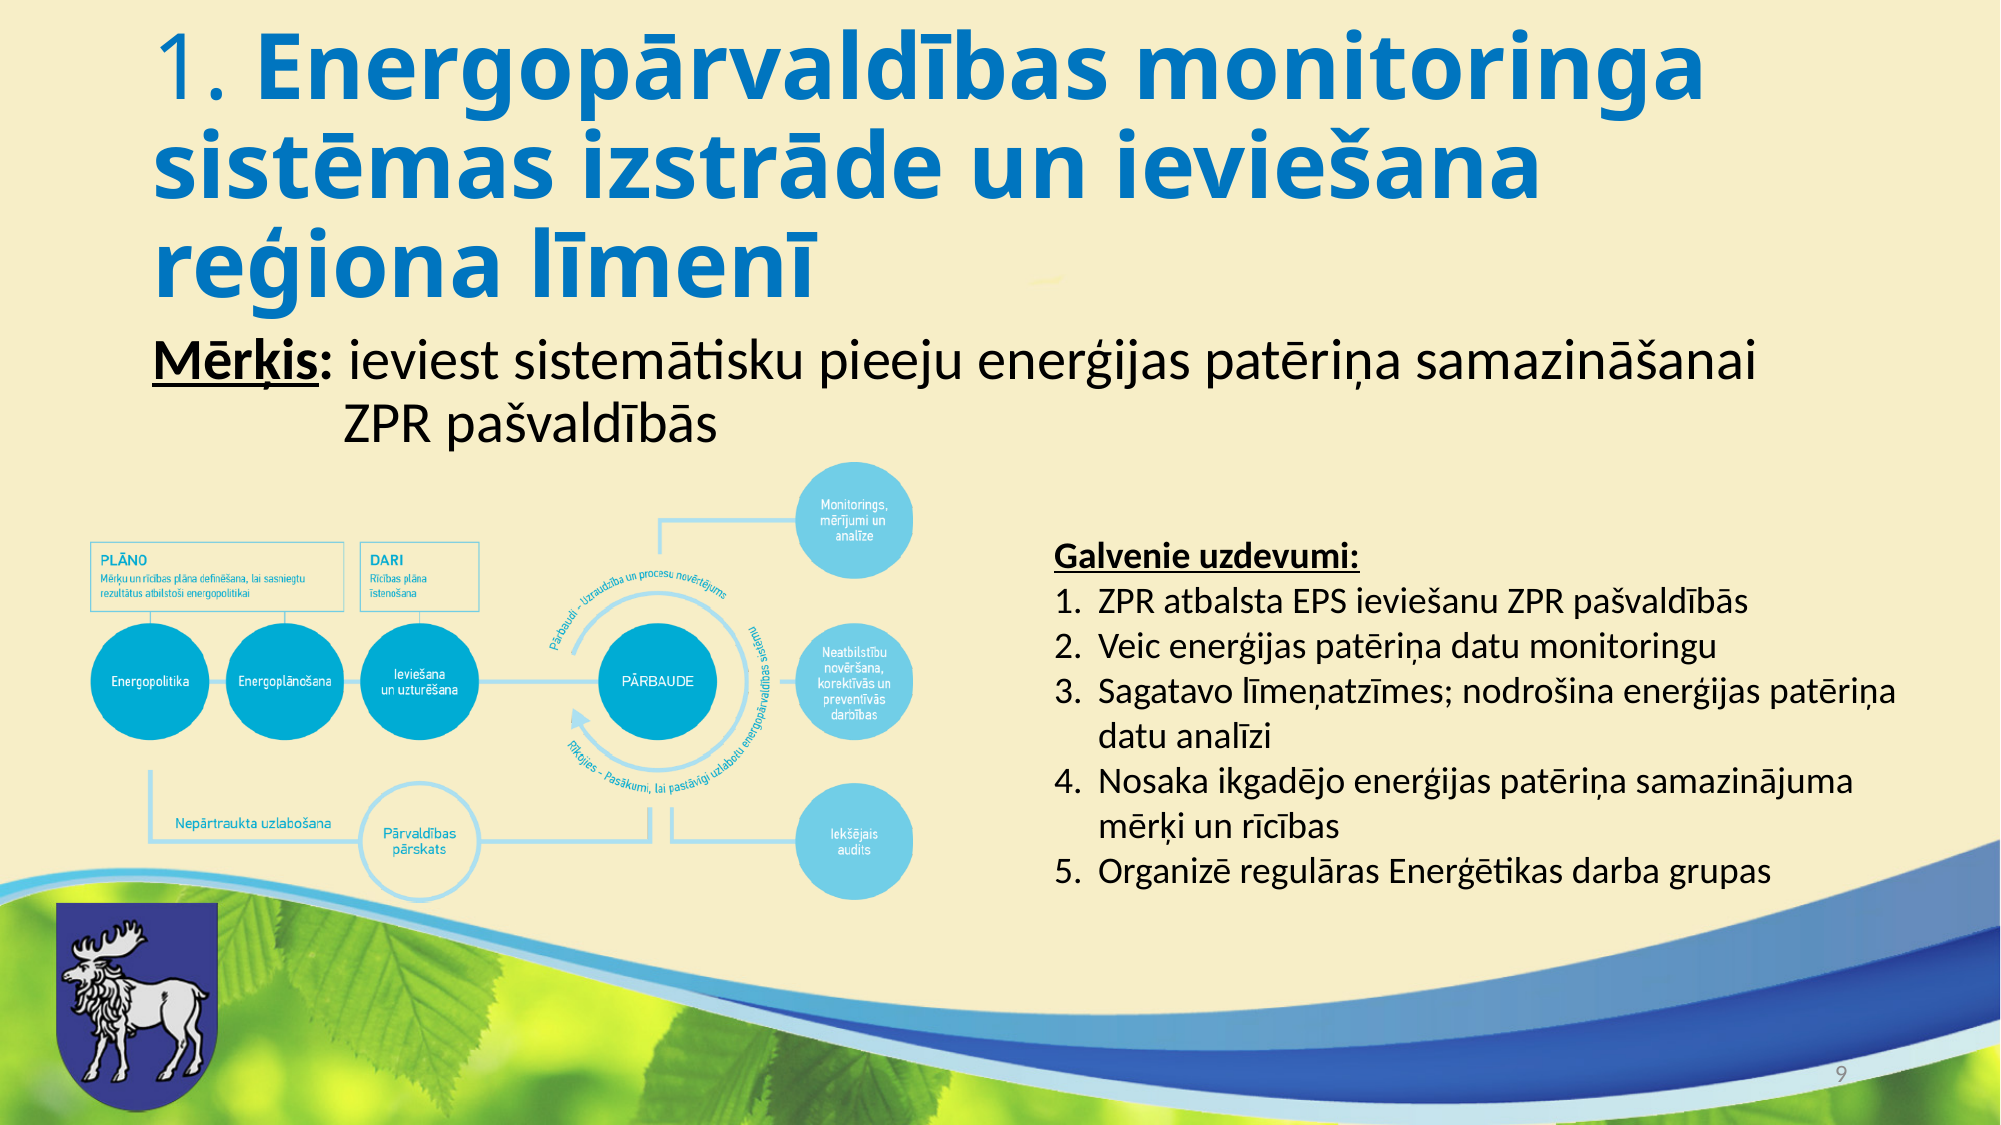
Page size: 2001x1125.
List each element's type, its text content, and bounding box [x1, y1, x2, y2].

title 1. Energopārvaldības monitoringa sistēmas izstrāde un ieviešana reģiona līmenī [137, 59, 1863, 278]
slide_number 9 [1412, 1042, 1863, 1103]
text_box Galvenie uzdevumi: ZPR atbalsta EPS ieviešanu ZPR pašvaldībās Veic enerģijas patēriņa datu monitoringu Sagatavo līmeņatzīmes; nodrošina enerģijas patēriņa datu analīzi Nosaka ikgadējo enerģijas patēriņa samazinājuma mērķi un rīcības Organizē regulāras Enerģētikas darba grupas [1039, 523, 1919, 898]
list Mērķis: ieviest sistemātisku pieeju enerģijas patēriņa samazināšanai ZPR pašvaldībās [137, 321, 1863, 496]
picture [0, 0, 2001, 1125]
